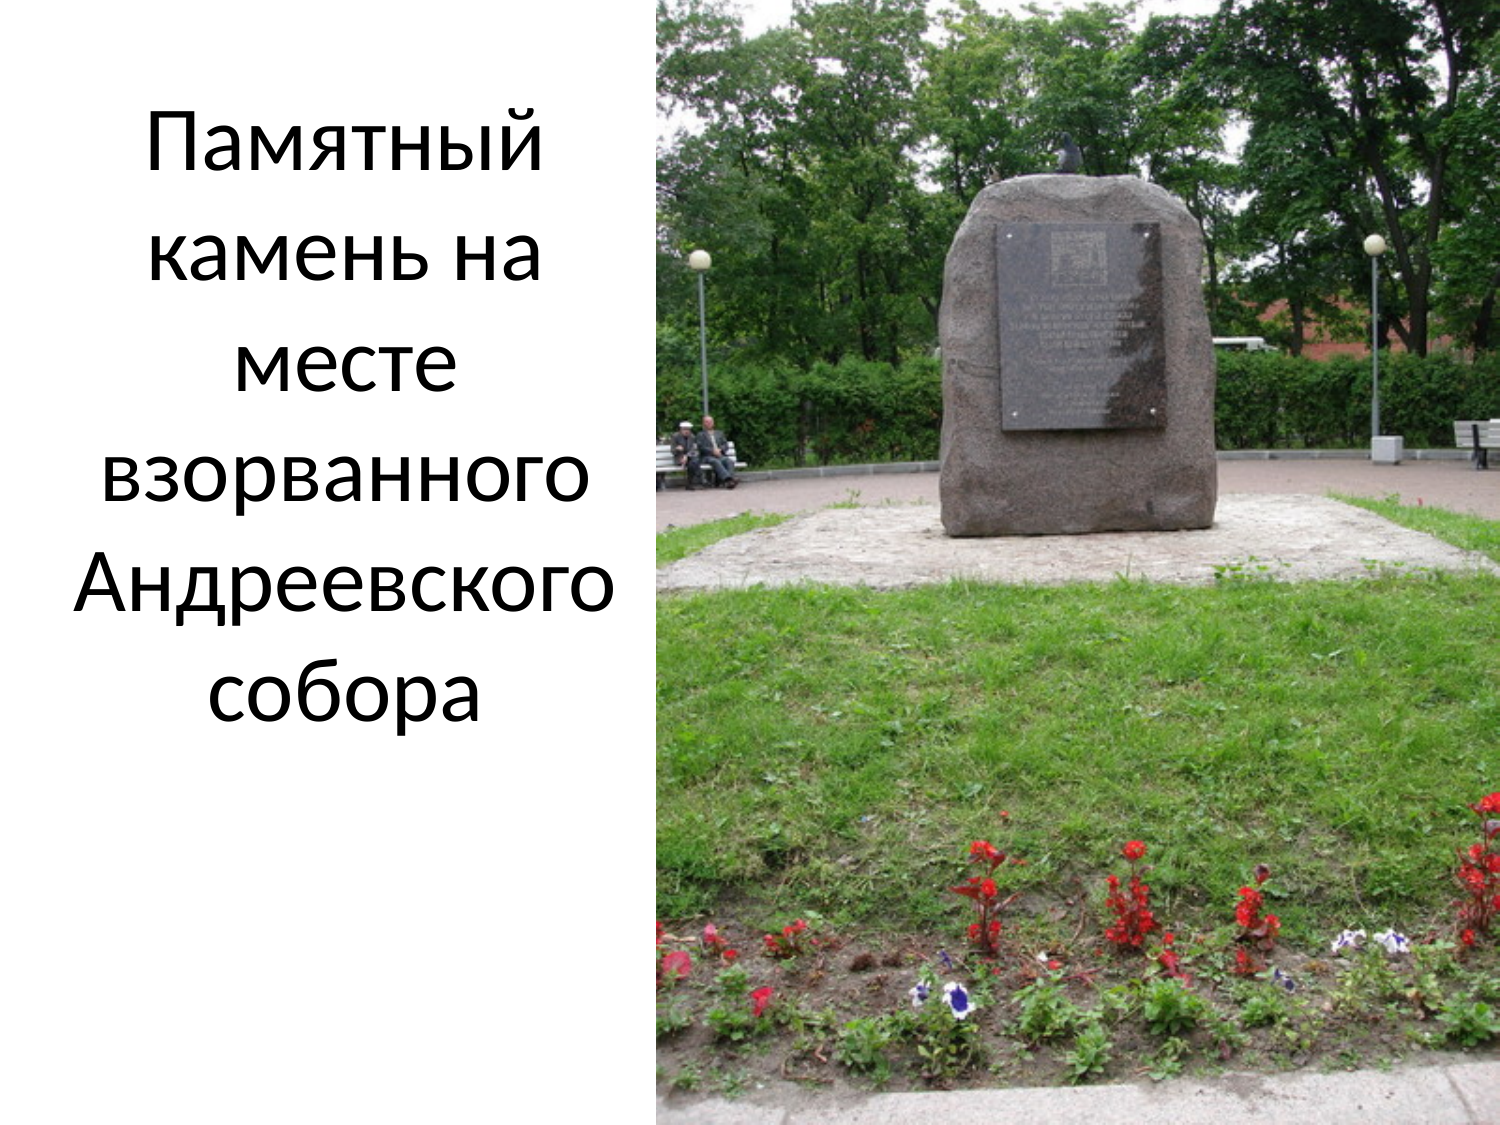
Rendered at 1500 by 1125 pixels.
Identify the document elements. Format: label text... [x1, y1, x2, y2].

title Памятный камень на месте взорванного Андреевского собора [46, 45, 645, 774]
picture [655, 0, 1500, 1125]
